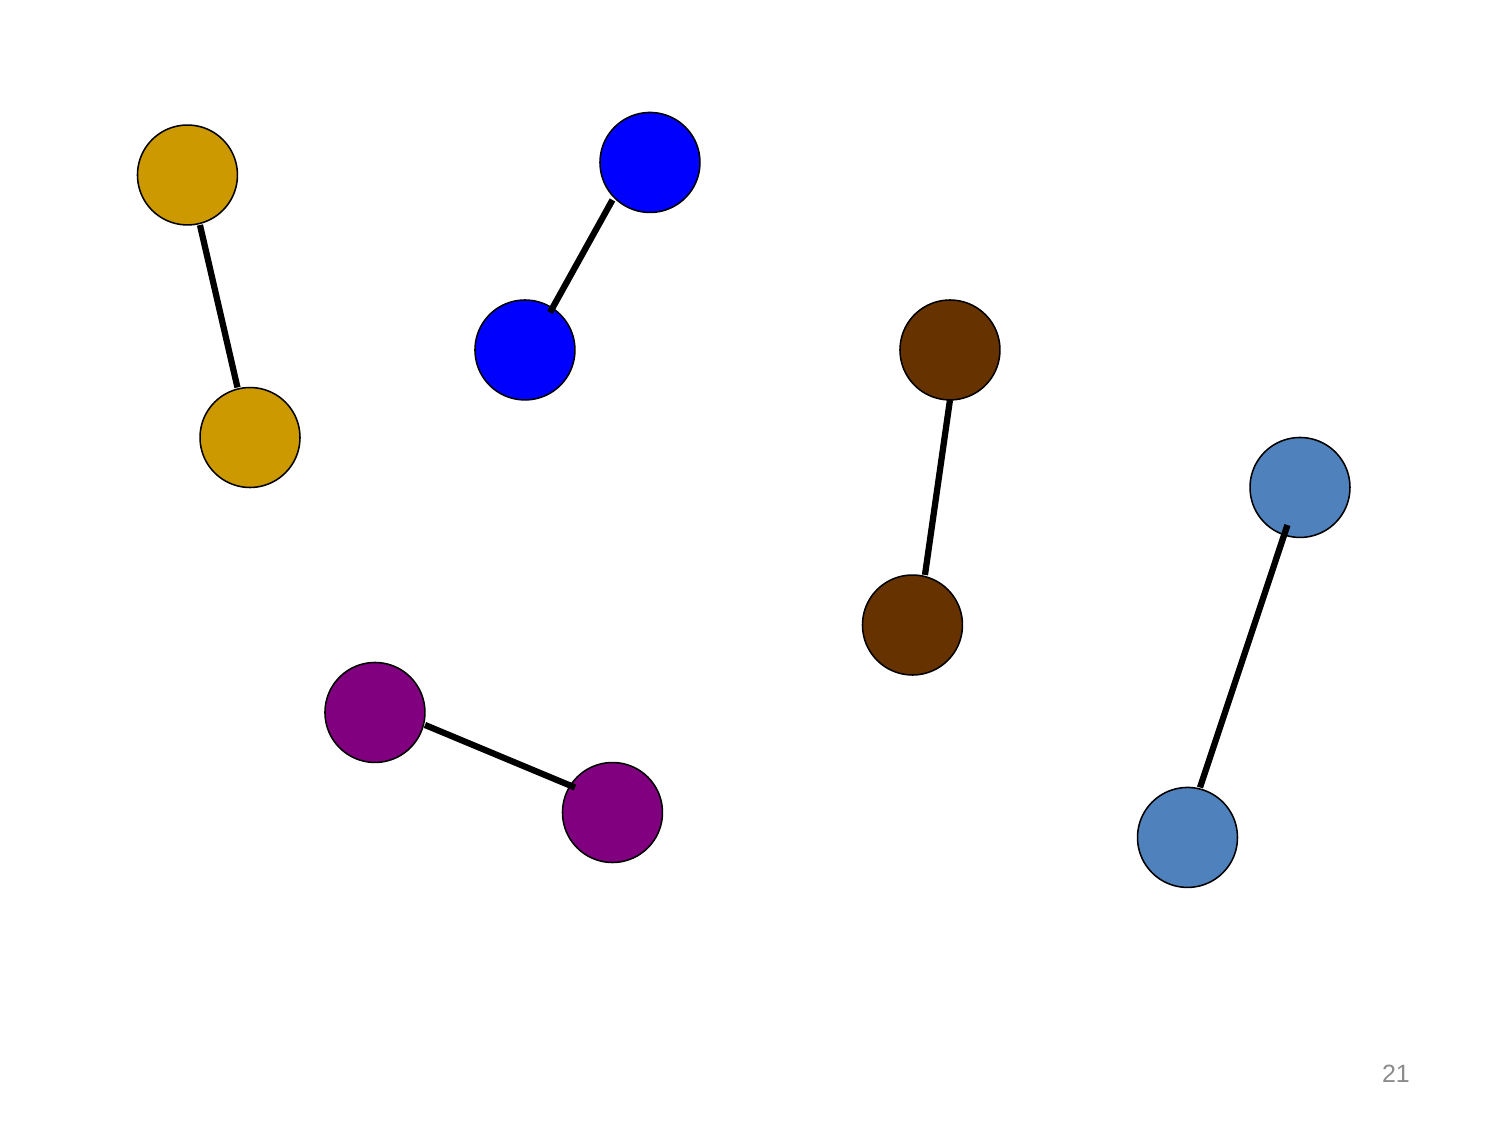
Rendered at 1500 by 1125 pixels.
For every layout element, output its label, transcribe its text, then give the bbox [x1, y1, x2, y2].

text_box [1137, 787, 1238, 888]
text_box [862, 575, 963, 676]
text_box [900, 299, 1000, 400]
text_box [137, 125, 238, 225]
slide_number 21 [1074, 1042, 1425, 1103]
text_box [600, 112, 700, 213]
text_box [1250, 437, 1351, 538]
text_box [200, 387, 301, 488]
text_box [562, 762, 663, 863]
text_box [474, 299, 575, 400]
text_box [324, 662, 425, 763]
